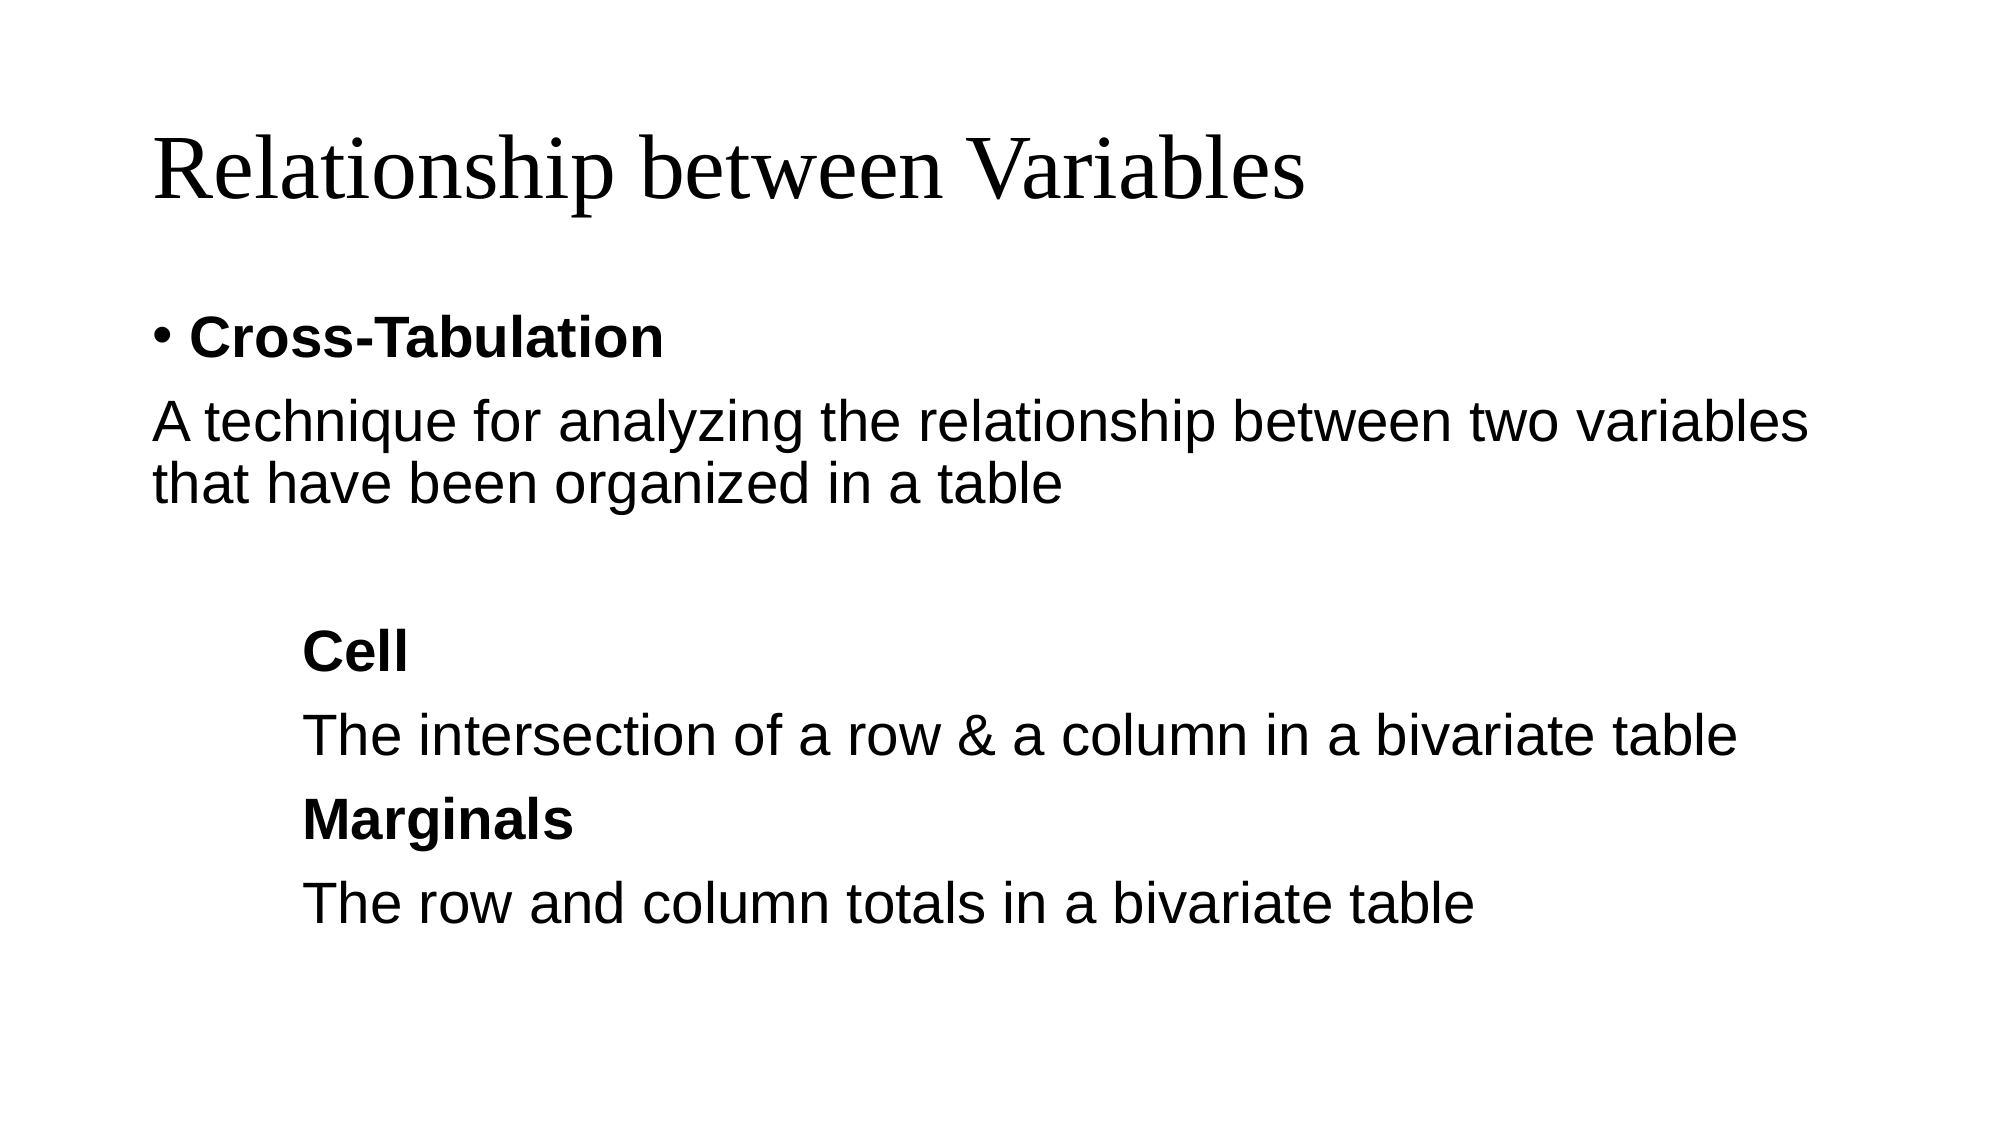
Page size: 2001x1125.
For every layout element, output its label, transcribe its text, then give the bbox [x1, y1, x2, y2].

title Relationship between Variables [137, 59, 1863, 278]
list Cross-Tabulation A technique for analyzing the relationship between two variables that have been organized in a table Cell The intersection of a row & a column in a bivariate table Marginals The row and column totals in a bivariate table [137, 299, 1863, 1014]
